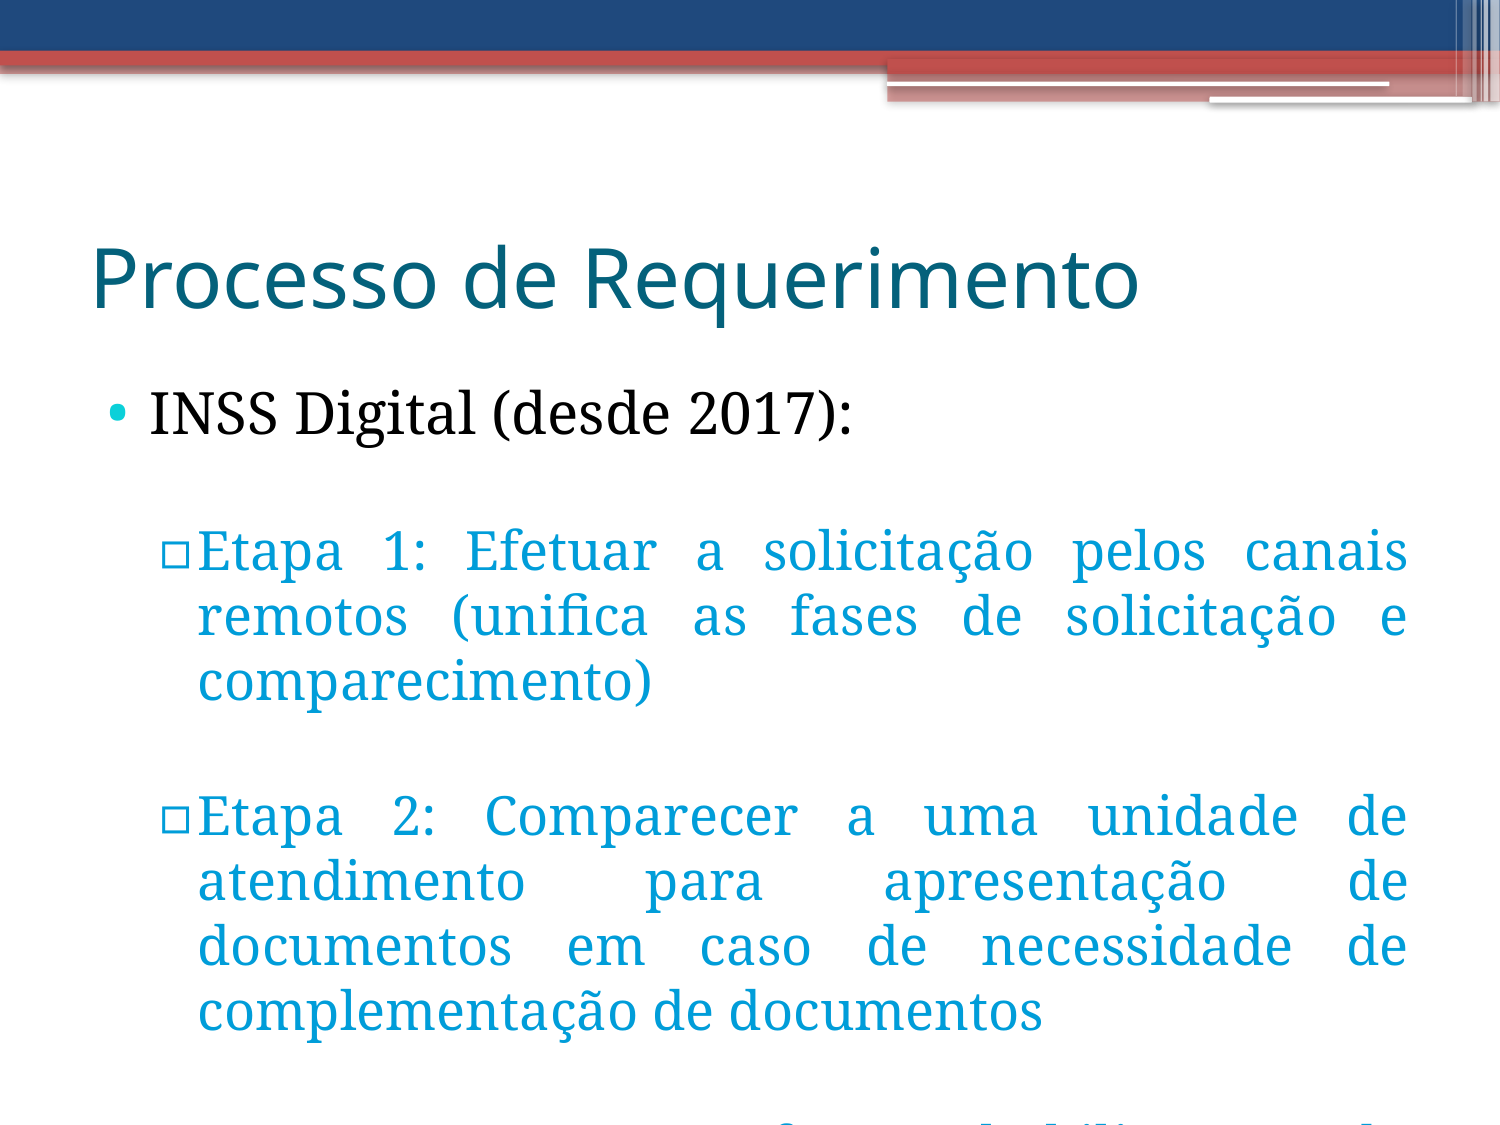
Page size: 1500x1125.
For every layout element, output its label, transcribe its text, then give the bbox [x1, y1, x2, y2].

text_box Processo de Requerimento [75, 187, 1425, 363]
text_box INSS Digital (desde 2017): Etapa 1: Efetuar a solicitação pelos canais remotos (unifica as fases de solicitação e comparecimento) Etapa 2: Comparecer a uma unidade de atendimento para apresentação de documentos em caso de necessidade de complementação de documentos Etapa 3: INSS efetua habilitação do requerimento nos sistemas de benefício e emite decisão. [75, 368, 1425, 1079]
